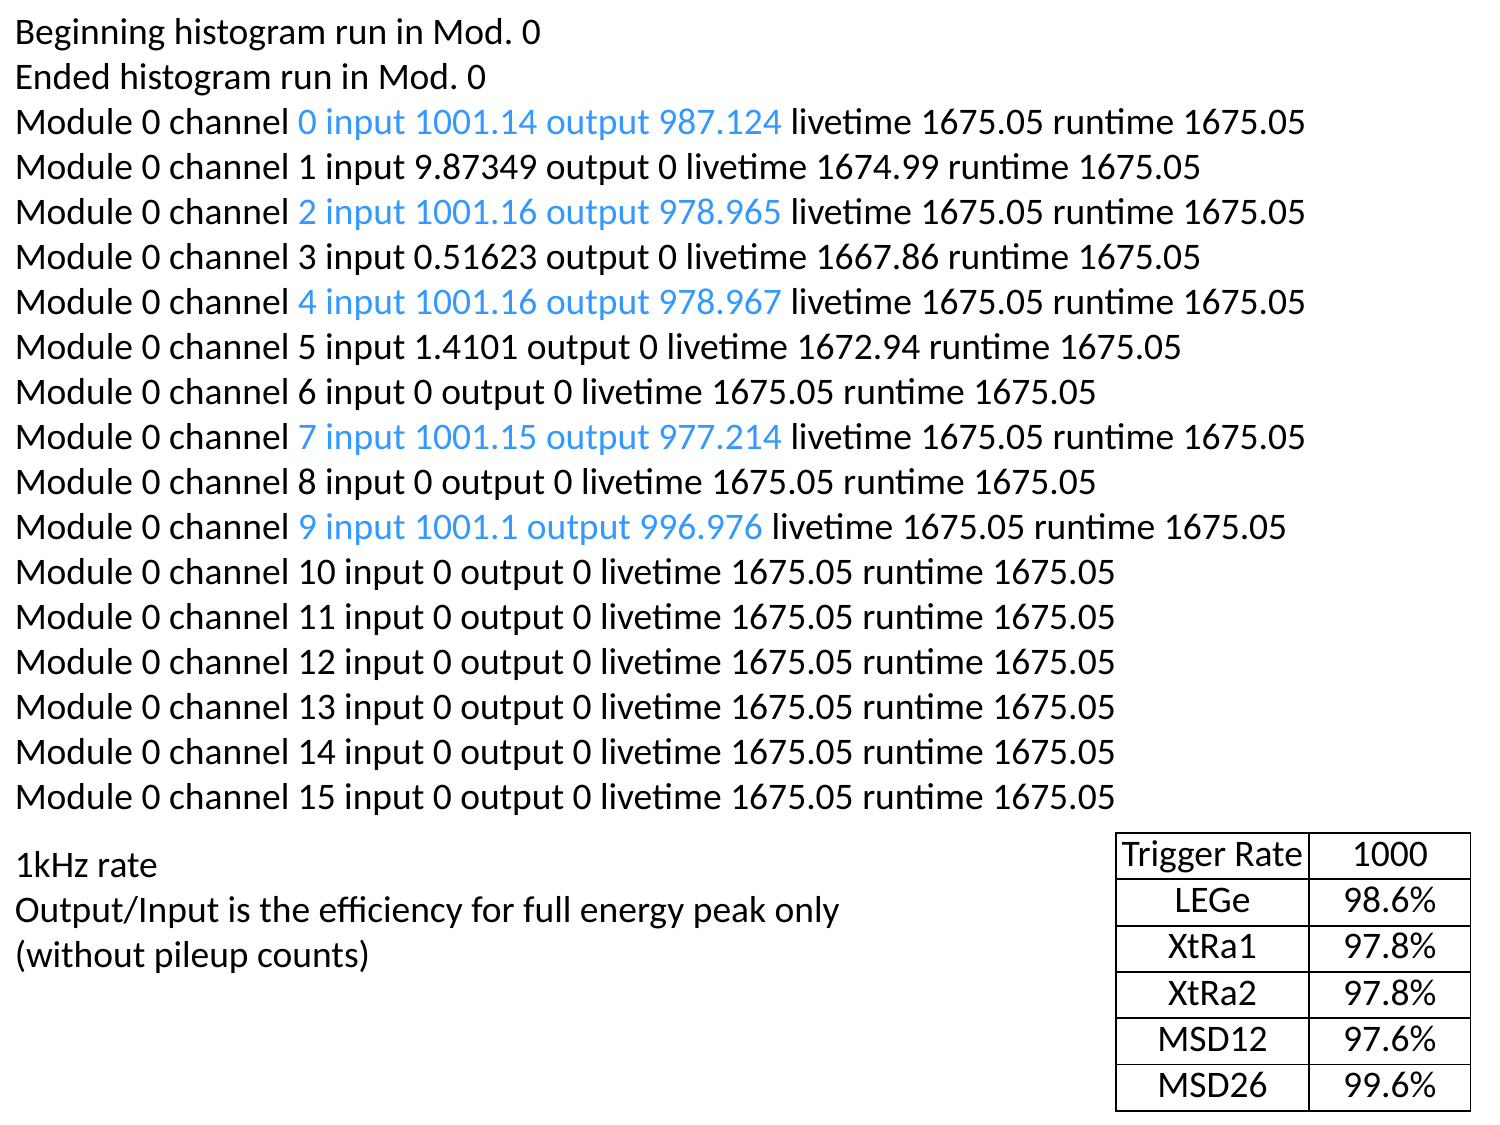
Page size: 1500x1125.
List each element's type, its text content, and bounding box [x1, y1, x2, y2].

table_cell 99.6% [1310, 1065, 1470, 1110]
table_cell 97.8% [1310, 927, 1470, 971]
table_cell MSD12 [1117, 1019, 1308, 1064]
text_box 1kHz rate Output/Input is the efficiency for full energy peak only (without pileup counts) [0, 832, 954, 983]
table_cell 97.8% [1310, 973, 1470, 1017]
table_cell 97.6% [1310, 1019, 1470, 1064]
table_cell XtRa2 [1117, 973, 1308, 1017]
table_header Trigger Rate [1117, 834, 1308, 878]
table_header 1000 [1310, 834, 1470, 878]
table_cell 98.6% [1310, 880, 1470, 925]
table_cell XtRa1 [1117, 927, 1308, 971]
table_cell MSD26 [1117, 1065, 1308, 1110]
text_box Beginning histogram run in Mod. 0 Ended histogram run in Mod. 0 Module 0 channel 0 input 1001.14 output 987.124 livetime 1675.05 runtime 1675.05 Module 0 channel 1 input 9.87349 output 0 livetime 1674.99 runtime 1675.05 Module 0 channel 2 input 1001.16 output 978.965 livetime 1675.05 runtime 1675.05 Module 0 channel 3 input 0.51623 output 0 livetime 1667.86 runtime 1675.05 Module 0 channel 4 input 1001.16 output 978.967 livetime 1675.05 runtime 1675.05 Module 0 channel 5 input 1.4101 output 0 livetime 1672.94 runtime 1675.05 Module 0 channel 6 input 0 output 0 livetime 1675.05 runtime 1675.05 Module 0 channel 7 input 1001.15 output 977.214 livetime 1675.05 runtime 1675.05 Module 0 channel 8 input 0 output 0 livetime 1675.05 runtime 1675.05 Module 0 channel 9 input 1001.1 output 996.976 livetime 1675.05 runtime 1675.05 Module 0 channel 10 input 0 output 0 livetime 1675.05 runtime 1675.05 Module 0 channel 11 input 0 output 0 livetime 1675.05 runtime 1675.05 Module 0 channel 12 input 0 output 0 livetime 1675.05 runtime 1675.05 Module 0 channel 13 input 0 output 0 livetime 1675.05 runtime 1675.05 Module 0 channel 14 input 0 output 0 livetime 1675.05 runtime 1675.05 Module 0 channel 15 input 0 output 0 livetime 1675.05 runtime 1675.05 [0, 0, 1500, 825]
table_cell LEGe [1117, 880, 1308, 925]
